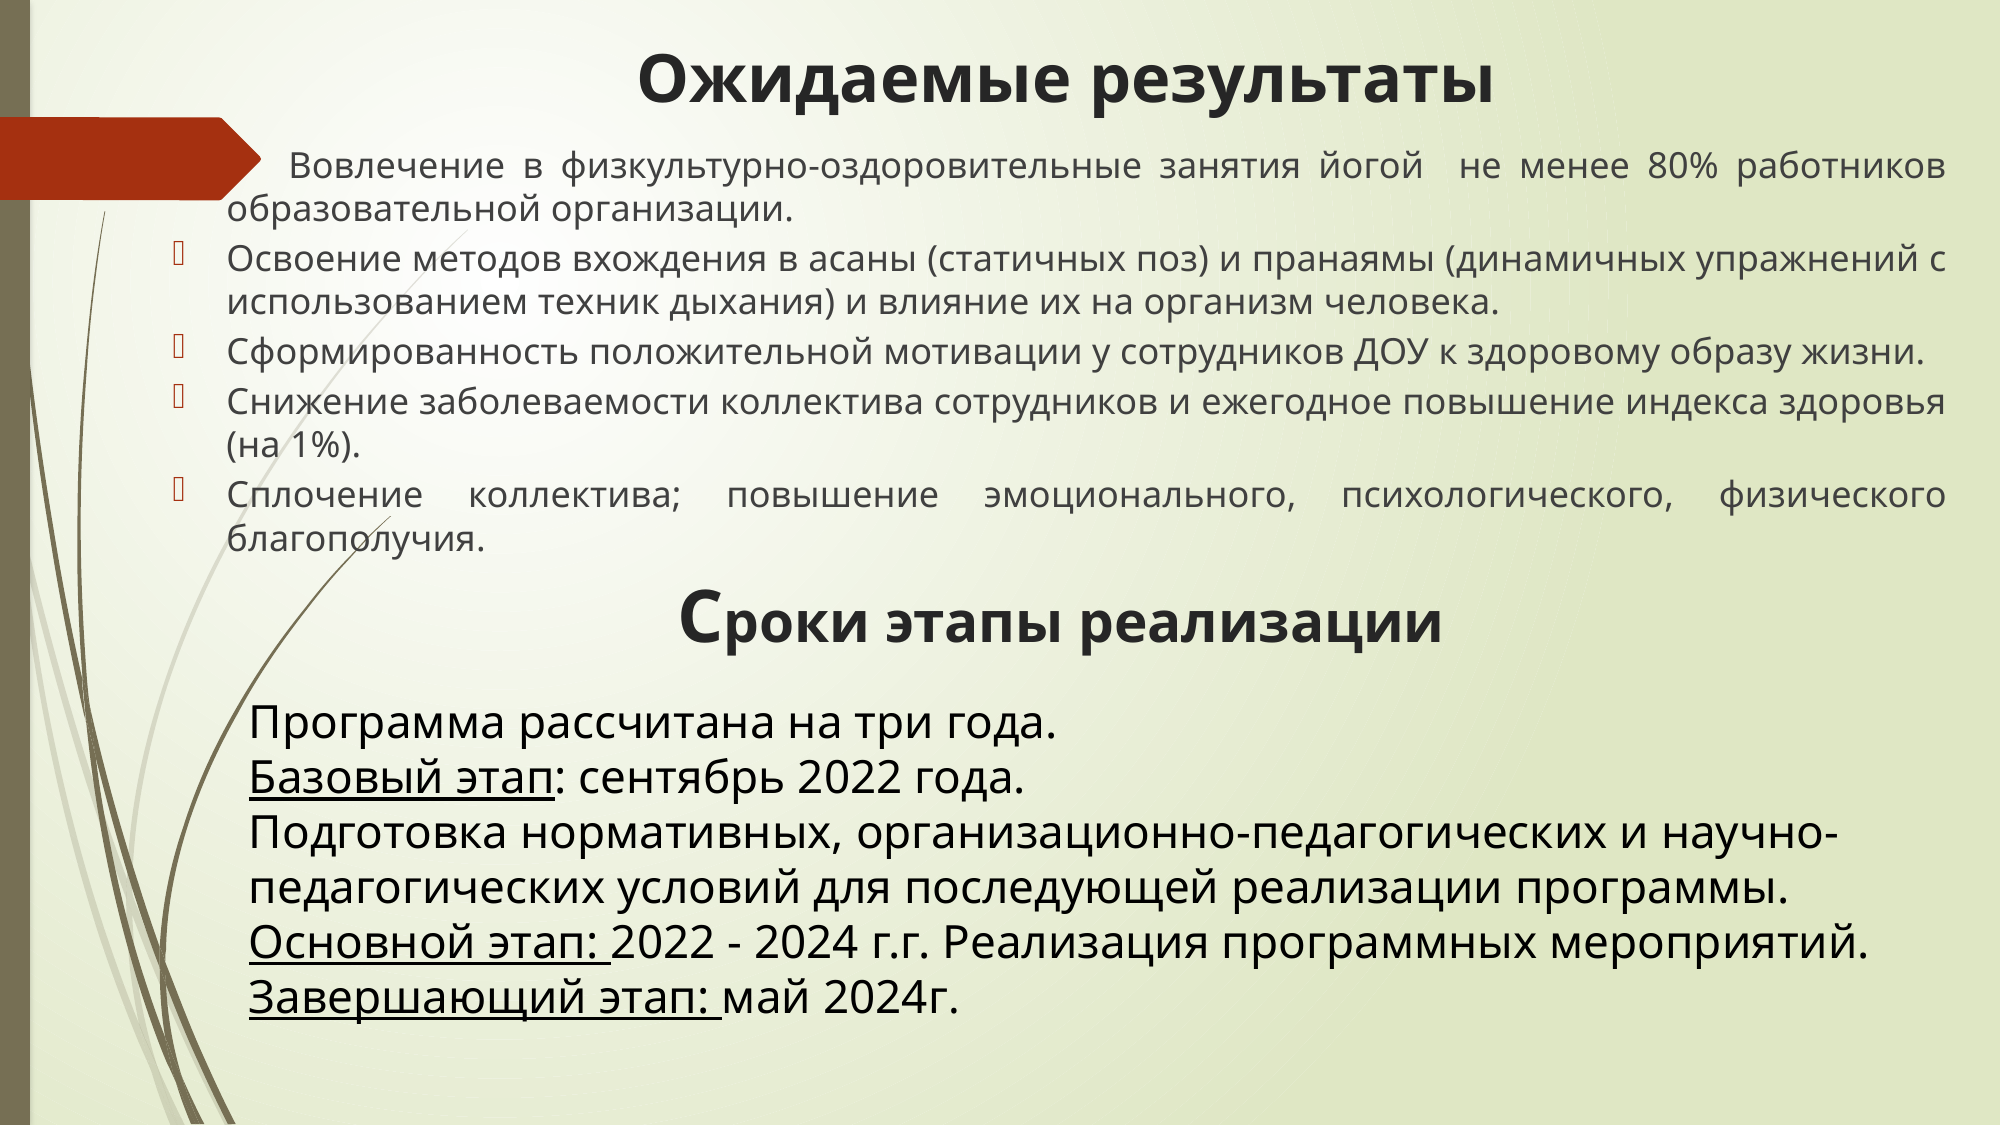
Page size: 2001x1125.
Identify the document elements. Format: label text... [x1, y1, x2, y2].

list Вовлечение в физкультурно-оздоровительные занятия йогой не менее 80% работников образовательной организации. Освоение методов вхождения в асаны (статичных поз) и пранаямы (динамичных упражнений с использованием техник дыхания) и влияние их на организм человека. Сформированность положительной мотивации у сотрудников ДОУ к здоровому образу жизни. Снижение заболеваемости коллектива сотрудников и ежегодное повышение индекса здоровья (на 1%). Сплочение коллектива; повышение эмоционального, психологического, физического благополучия. [157, 134, 1965, 618]
title Ожидаемые результаты [261, 28, 1872, 134]
text_box Программа рассчитана на три года. Базовый этап: сентябрь 2022 года. Подготовка нормативных, организационно-педагогических и научно-педагогических условий для последующей реализации программы. Основной этап: 2022 - 2024 г.г. Реализация программных мероприятий. Завершающий этап: май 2024г. [234, 685, 1965, 1031]
text_box Сроки этапы реализации [401, 562, 1721, 665]
